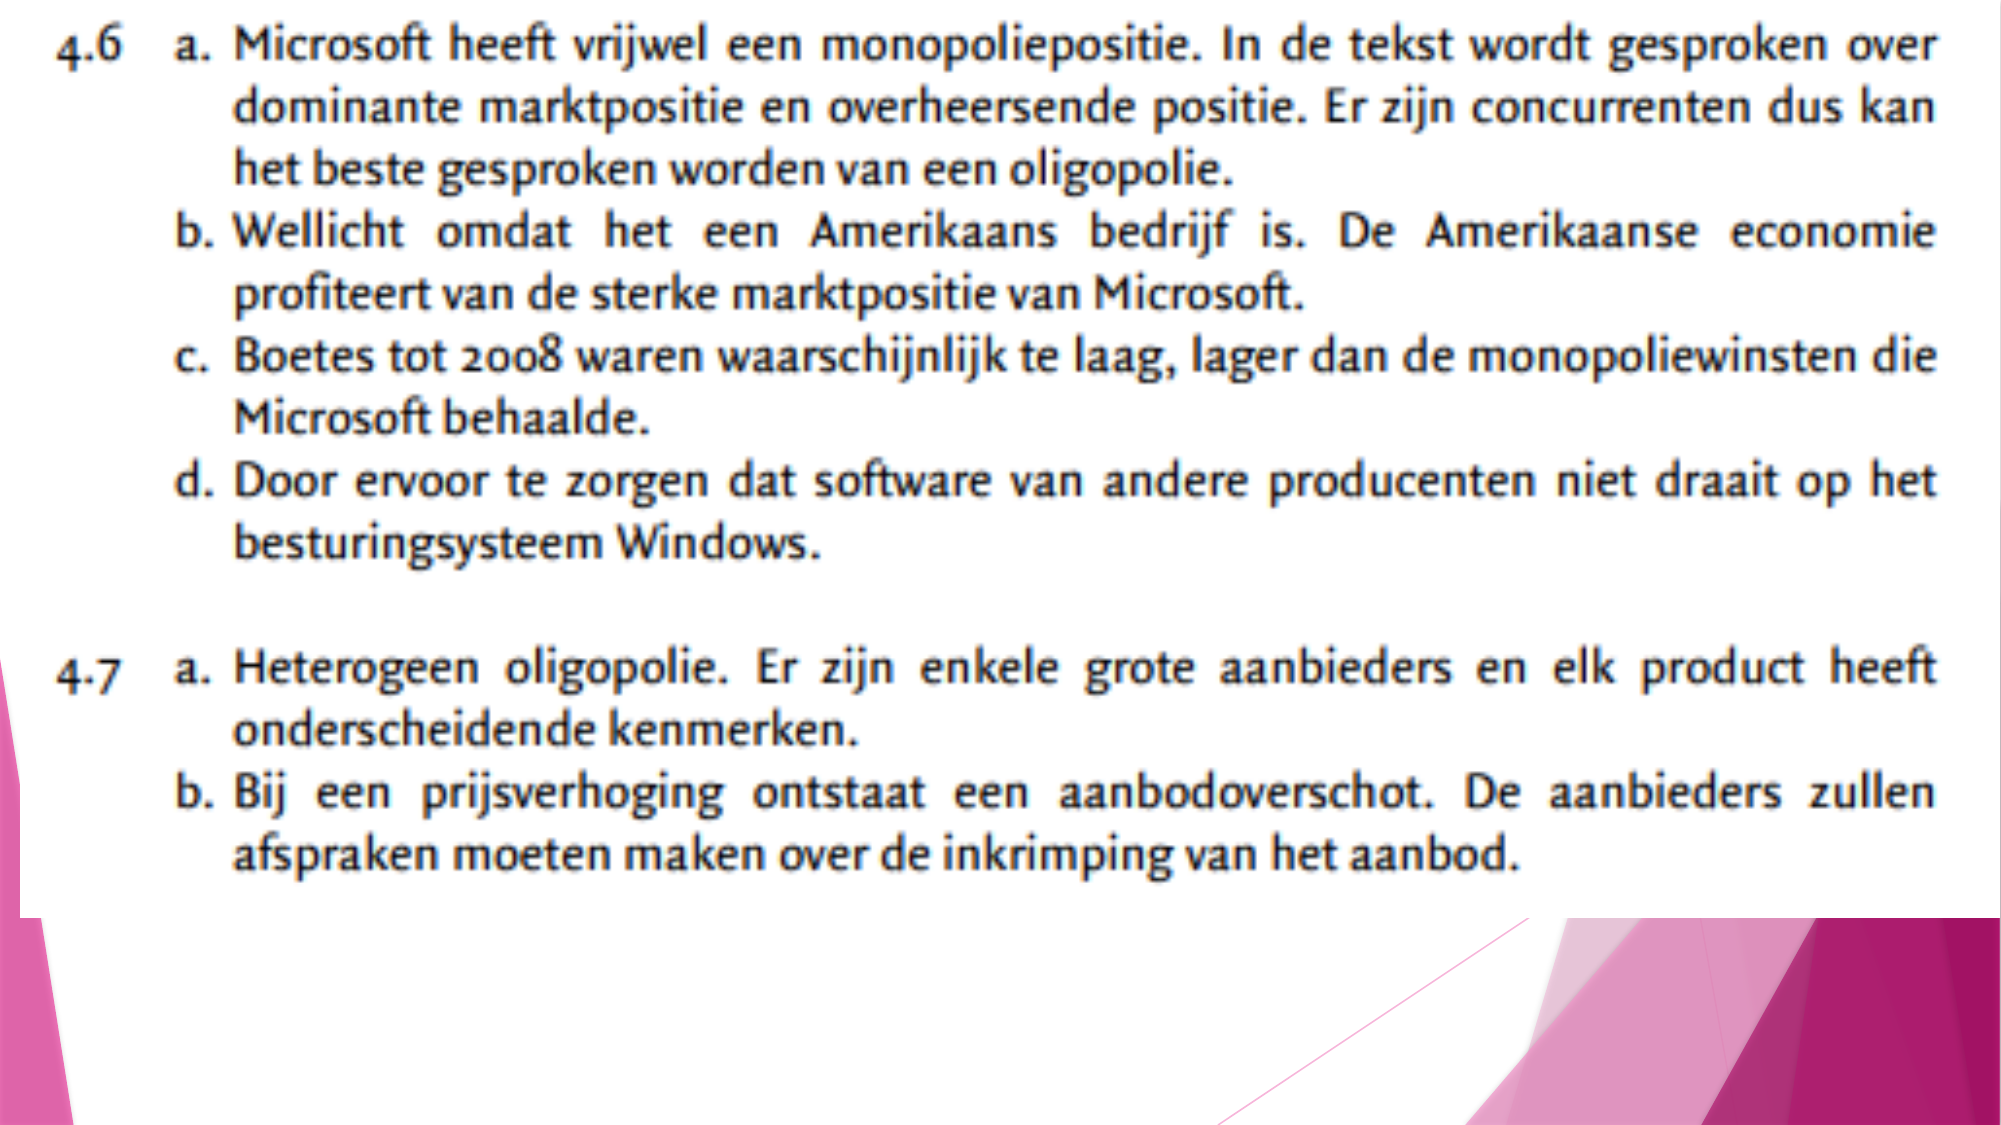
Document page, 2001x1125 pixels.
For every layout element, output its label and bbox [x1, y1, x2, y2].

picture [20, 0, 2000, 919]
